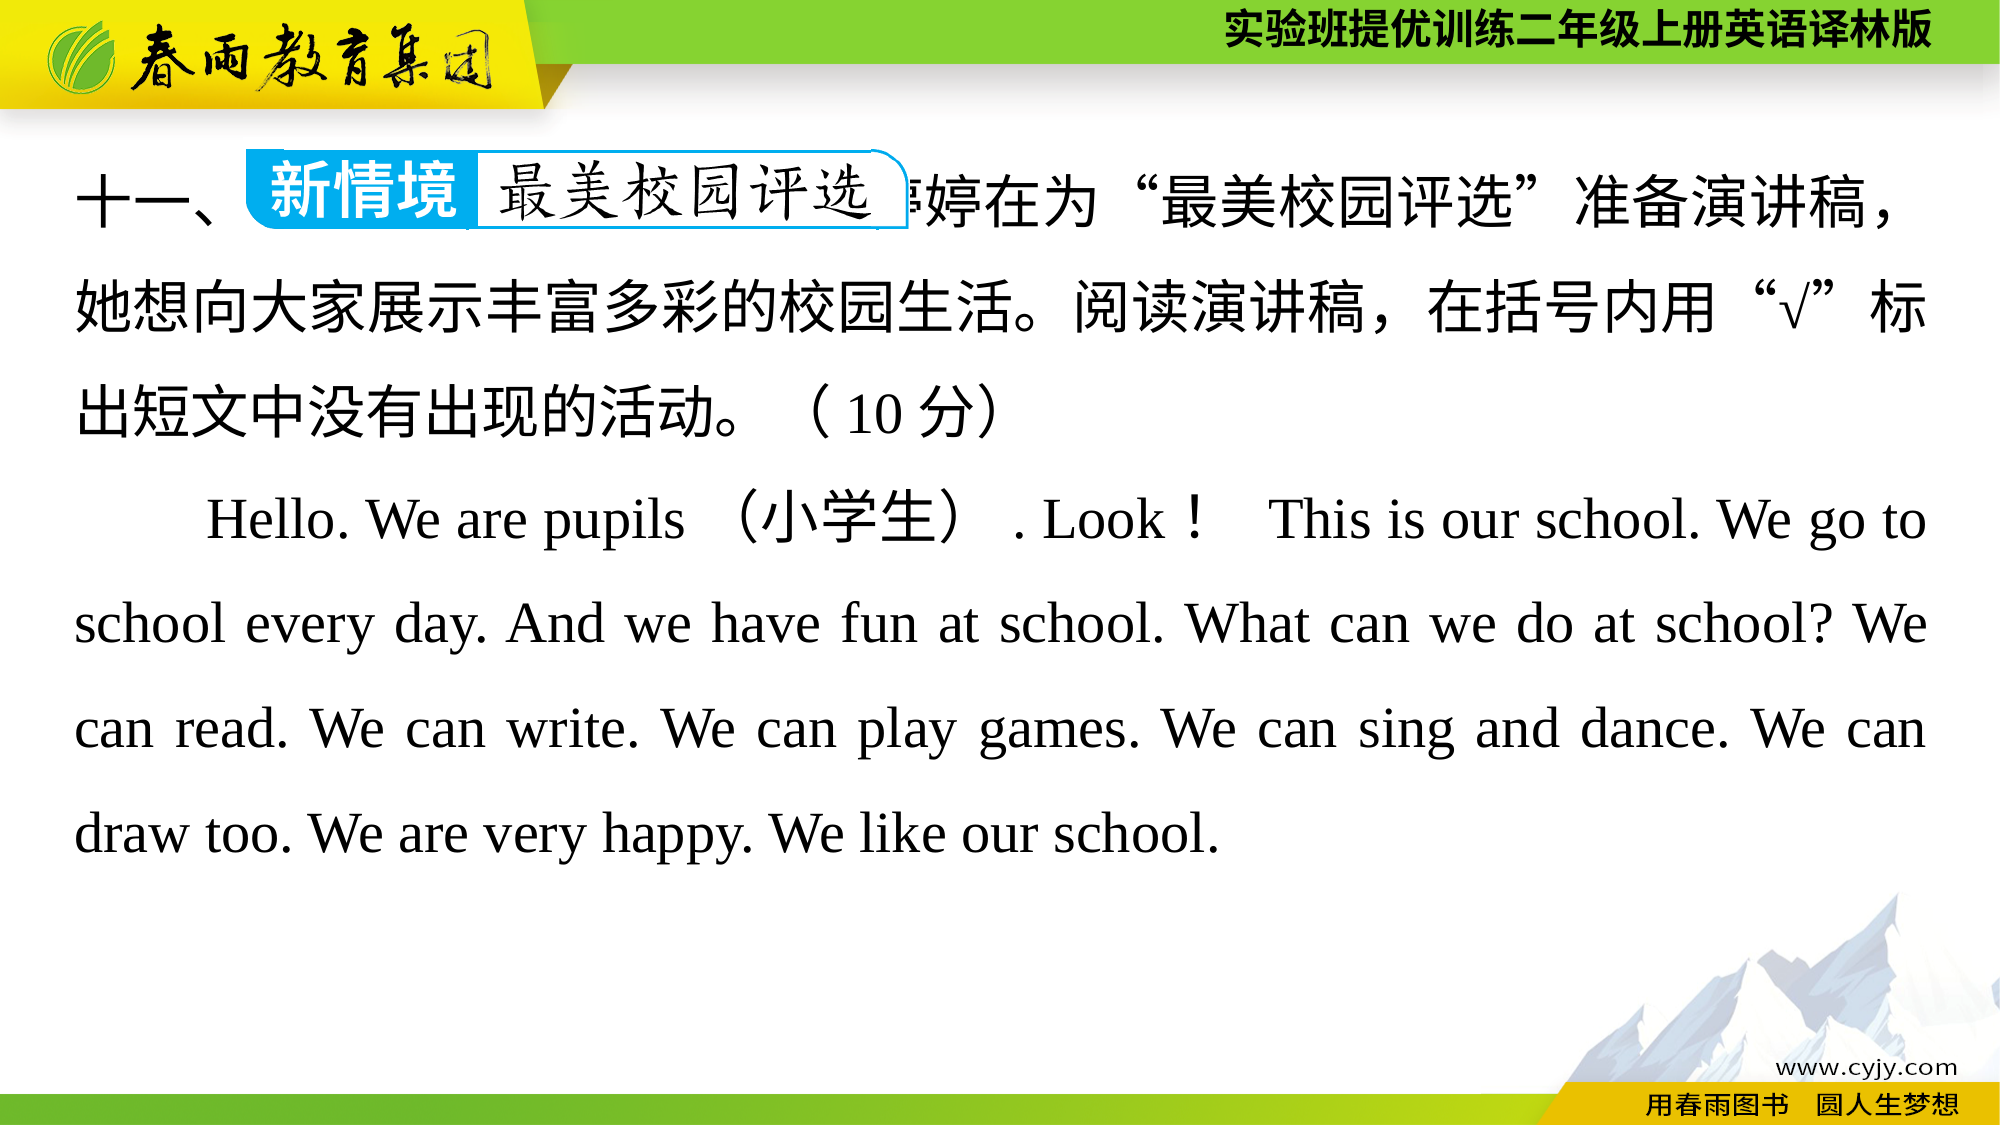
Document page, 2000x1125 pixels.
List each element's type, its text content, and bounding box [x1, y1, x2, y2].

list 十一、 婷婷在为“最美校园评选”准备演讲稿，她想向大家展示丰富多彩的校园生活。阅读演讲稿，在括号内用“√”标出短文中没有出现的活动。（10分） Hello. We are pupils（小学生）. Look！ This is our school. We go to school every day. And we have fun at school. What can we do at school? We can read. We can write. We can play games. We can sing and dance. We can draw too. We are very happy. We like our school. [59, 122, 1944, 880]
picture [0, 0, 2000, 1125]
